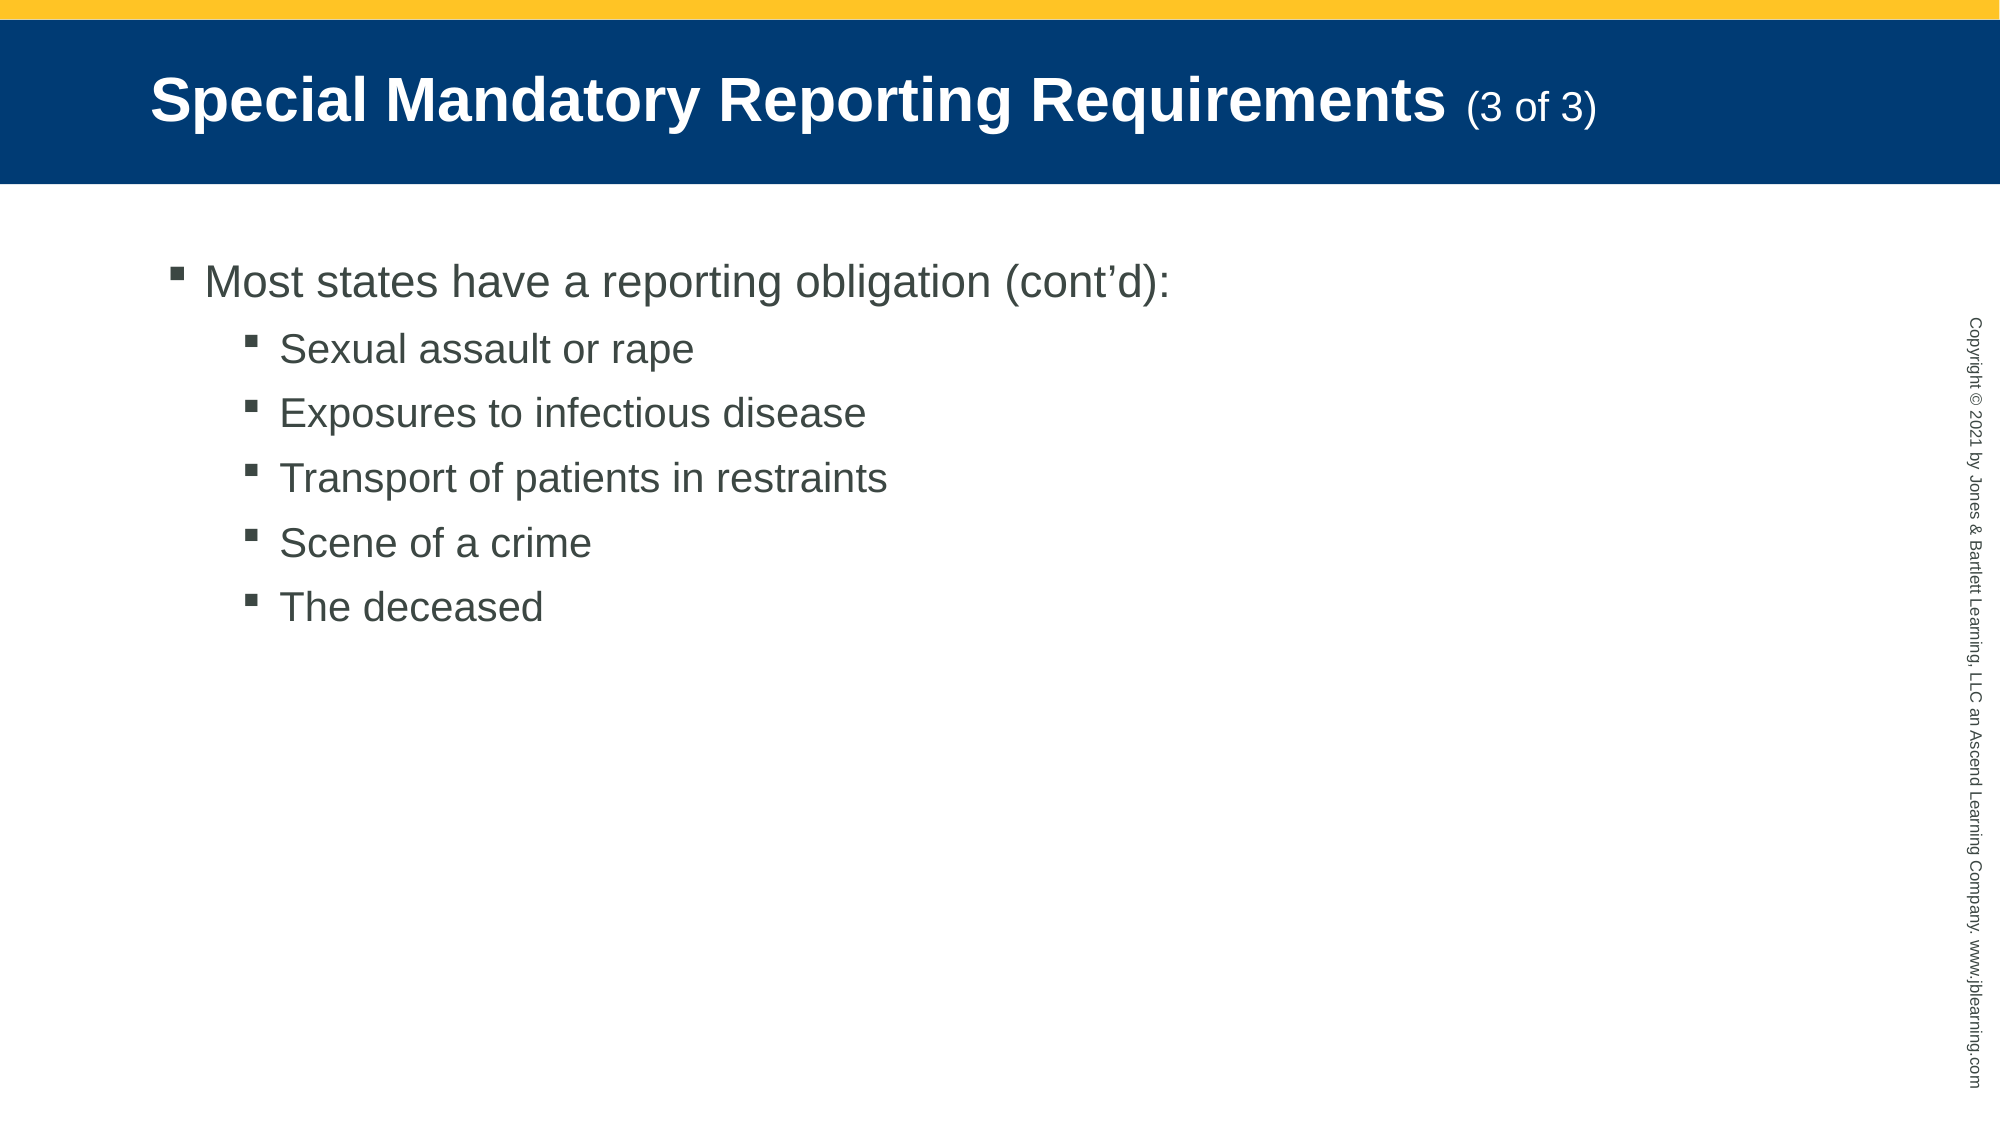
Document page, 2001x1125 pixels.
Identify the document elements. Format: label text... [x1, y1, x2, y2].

list Most states have a reporting obligation (cont’d): Sexual assault or rape Exposures to infectious disease Transport of patients in restraints Scene of a crime The deceased [151, 244, 1840, 1016]
title Special Mandatory Reporting Requirements (3 of 3) [0, 19, 2000, 185]
